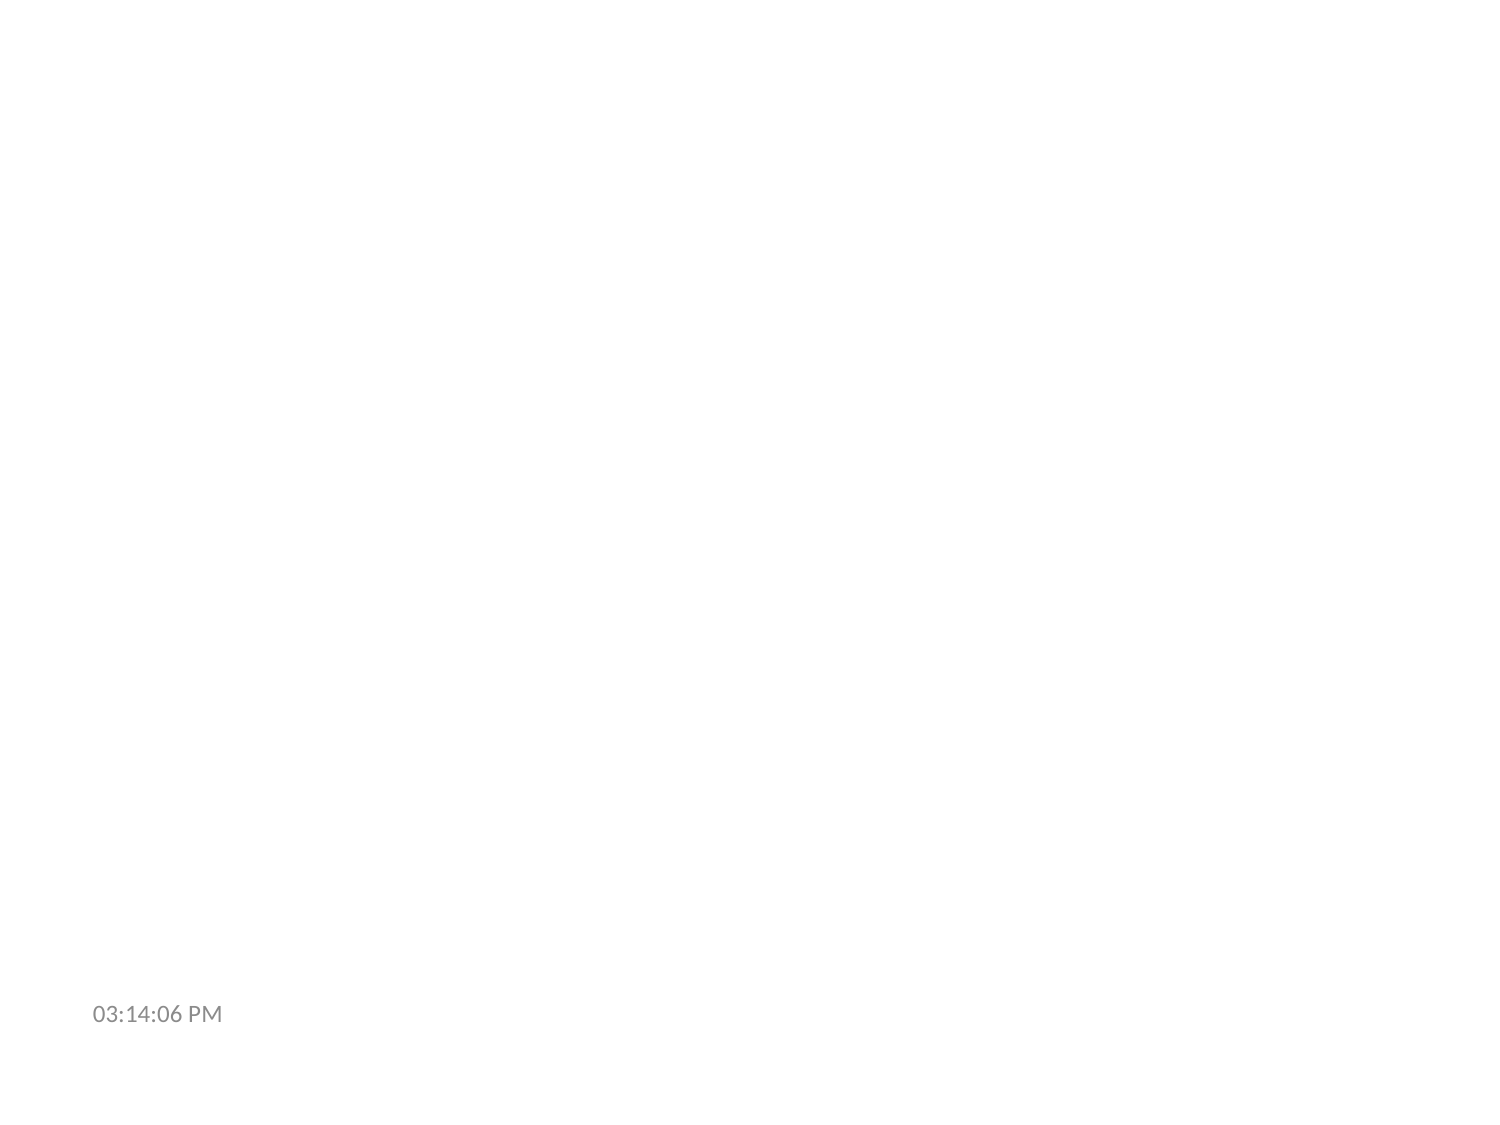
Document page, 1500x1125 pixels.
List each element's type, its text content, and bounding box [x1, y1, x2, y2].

text_box 3:35:09 PM [77, 982, 428, 1043]
